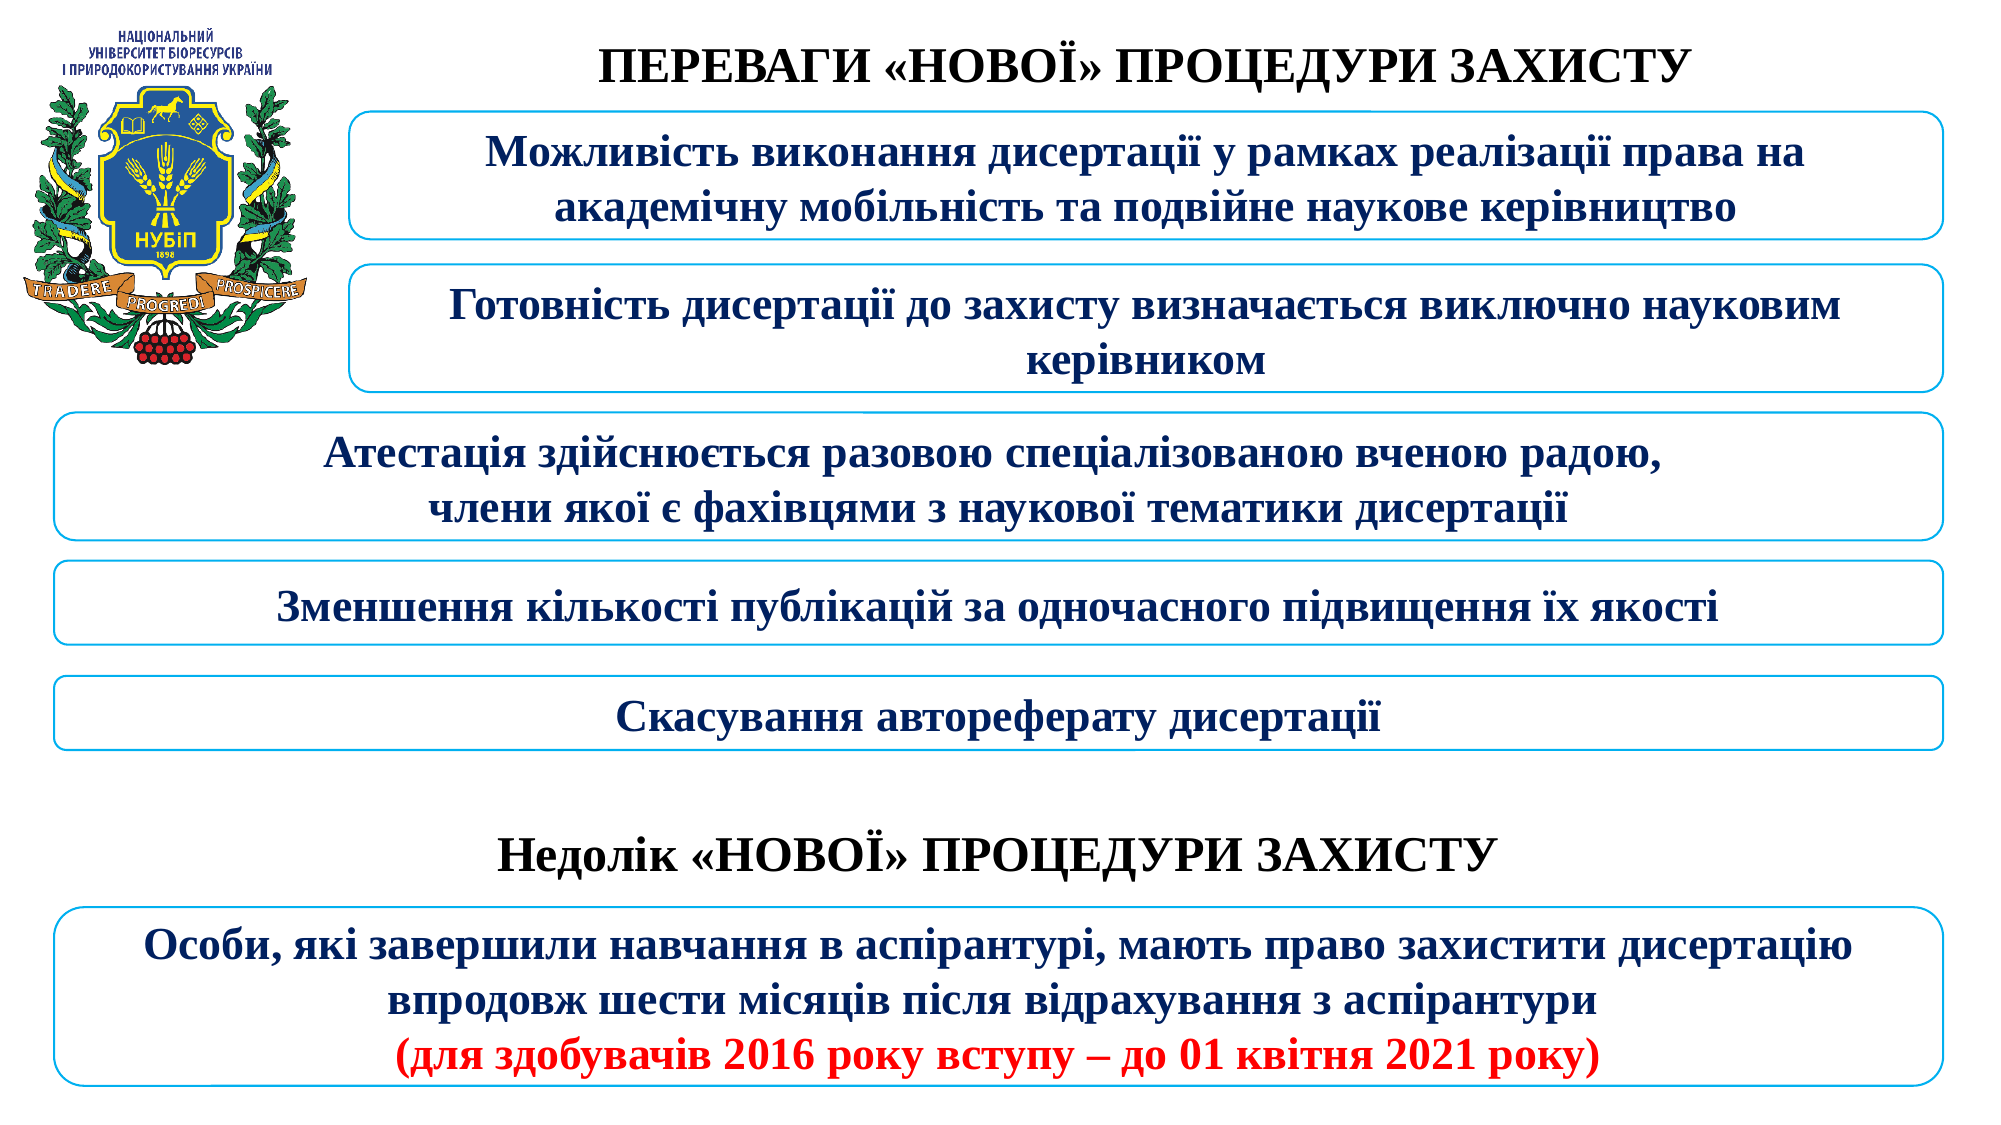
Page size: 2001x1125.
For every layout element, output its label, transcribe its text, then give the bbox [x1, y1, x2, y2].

text_box Можливість виконання дисертації у рамках реалізації права на академічну мобільність та подвійне наукове керівництво [348, 110, 1945, 241]
text_box Готовність дисертації до захисту визначається виключно науковим керівником [348, 263, 1945, 394]
text_box Скасування автореферату дисертації [53, 674, 1945, 752]
text_box ПЕРЕВАГИ «НОВОЇ» ПРОЦЕДУРИ ЗАХИСТУ [349, 25, 1944, 100]
text_box Атестація здійснюється разовою спеціалізованою вченою радою, члени якої є фахівцями з наукової тематики дисертації [52, 411, 1945, 542]
text_box Зменшення кількості публікацій за одночасного підвищення їх якості [53, 559, 1945, 646]
picture [23, 28, 307, 365]
text_box Особи, які завершили навчання в аспірантурі, мають право захистити дисертацію впродовж шести місяців після відрахування з аспірантури (для здобувачів 2016 року вступу – до 01 квітня 2021 року) [53, 906, 1945, 1087]
text_box Недолік «НОВОЇ» ПРОЦЕДУРИ ЗАХИСТУ [201, 814, 1796, 889]
